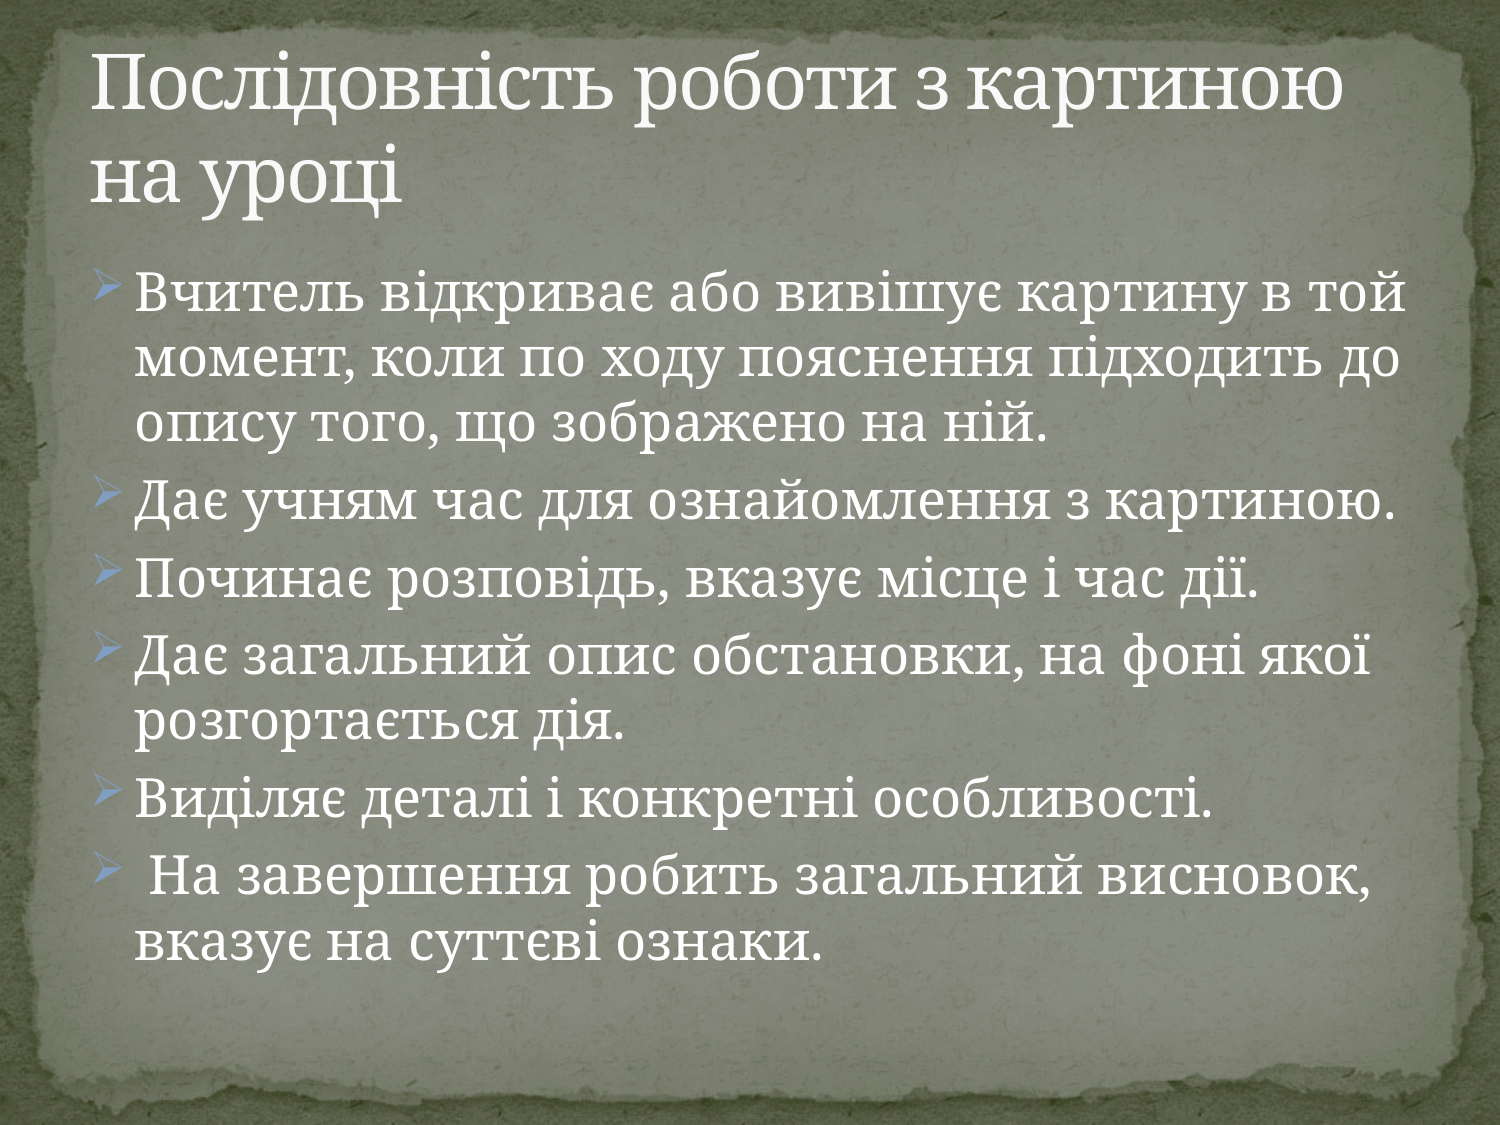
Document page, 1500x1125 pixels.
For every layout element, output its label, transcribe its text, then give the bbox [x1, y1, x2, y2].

title Послідовність роботи з картиною на уроці [74, 24, 1425, 225]
list Вчитель відкриває або вивішує картину в той момент, коли по ходу пояснення підходить до опису того, що зображено на ній. Дає учням час для ознайомлення з картиною. Починає розповідь, вказує місце і час дії. Дає загальний опис обстановки, на фоні якої розгортається дія. Виділяє деталі і конкретні особливості. На завершення робить загальний висновок, вказує на суттєві ознаки. [75, 249, 1425, 1000]
